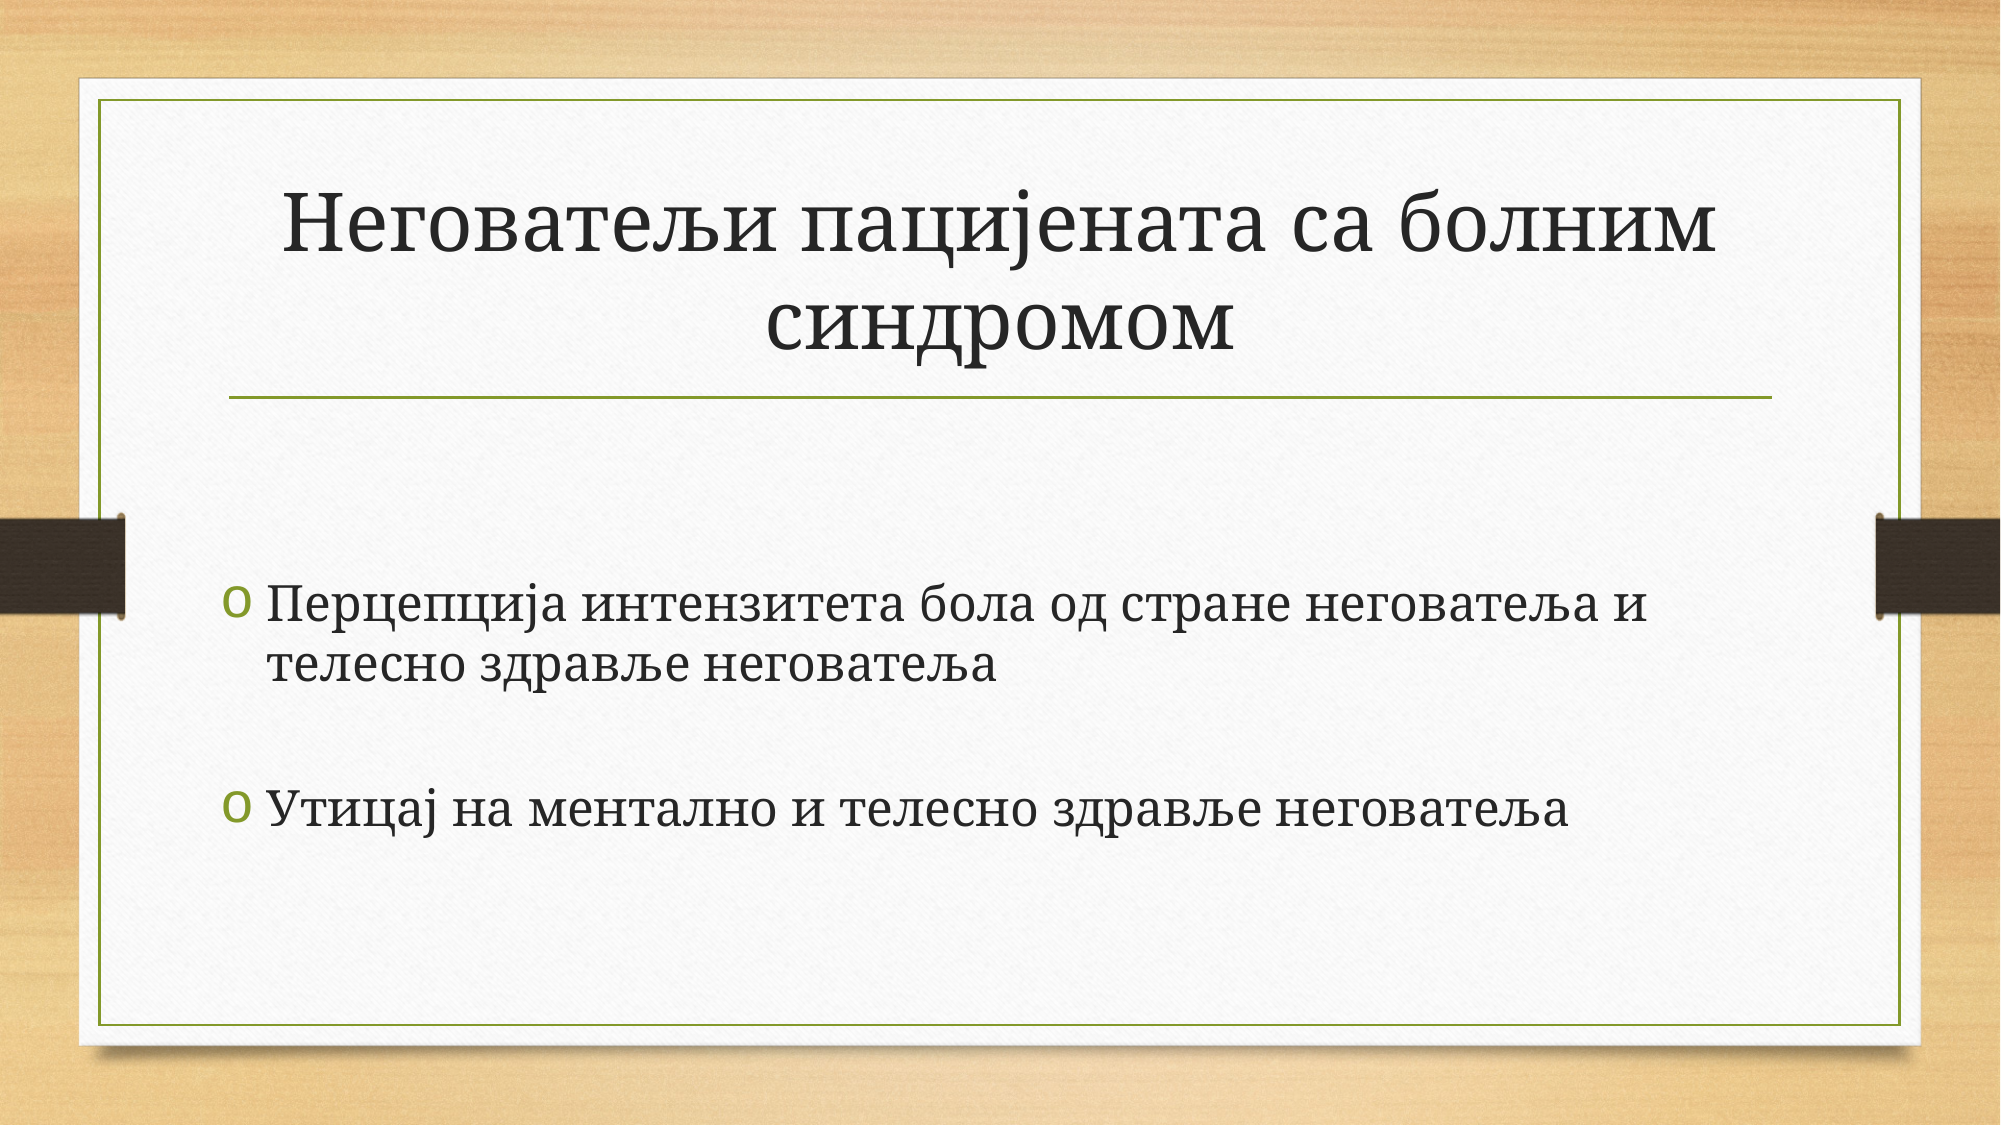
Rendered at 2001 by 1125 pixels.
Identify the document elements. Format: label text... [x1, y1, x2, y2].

title Неговатељи пацијената са болним синдромом [211, 160, 1788, 376]
list Перцепција интензитета бола од стране неговатеља и телесно здравље неговатеља Утицај на ментално и телесно здравље неговатеља [211, 418, 1788, 965]
picture [0, 0, 2001, 1125]
